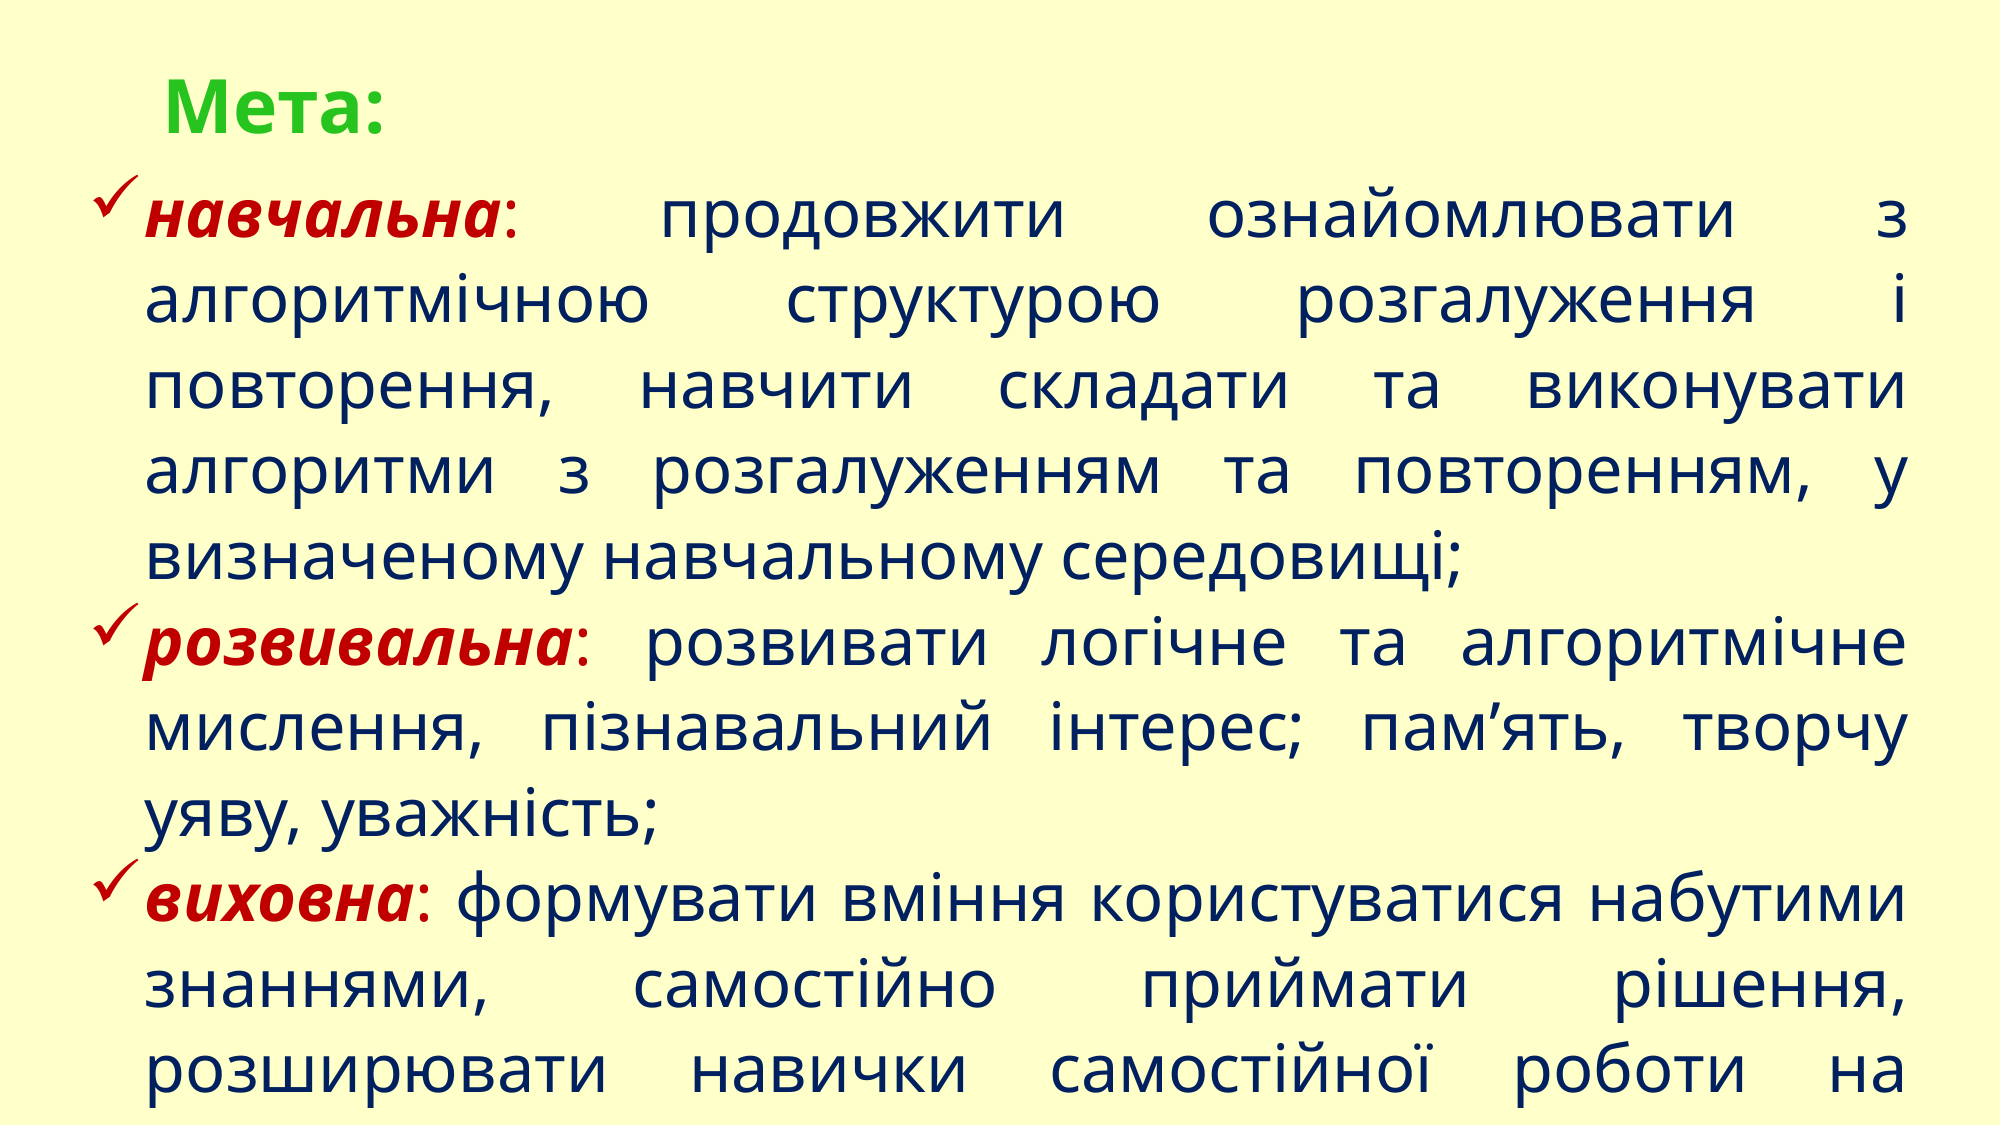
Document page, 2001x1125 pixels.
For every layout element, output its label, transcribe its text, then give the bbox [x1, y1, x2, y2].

text_box Мета: навчальна: продовжити ознайомлювати з алгоритмічною структурою розгалуження і повторення, навчити складати та виконувати алгоритми з розгалуженням та повторенням, у визначеному навчальному середовищі; розвивальна: розвивати логічне та алгоритмічне мислення, пізнавальний інтерес; пам’ять, творчу уяву, уважність; виховна: формувати вміння користуватися набутими знаннями, самостійно приймати рішення, розширювати навички самостійної роботи на комп’ютері. [73, 44, 1925, 1125]
